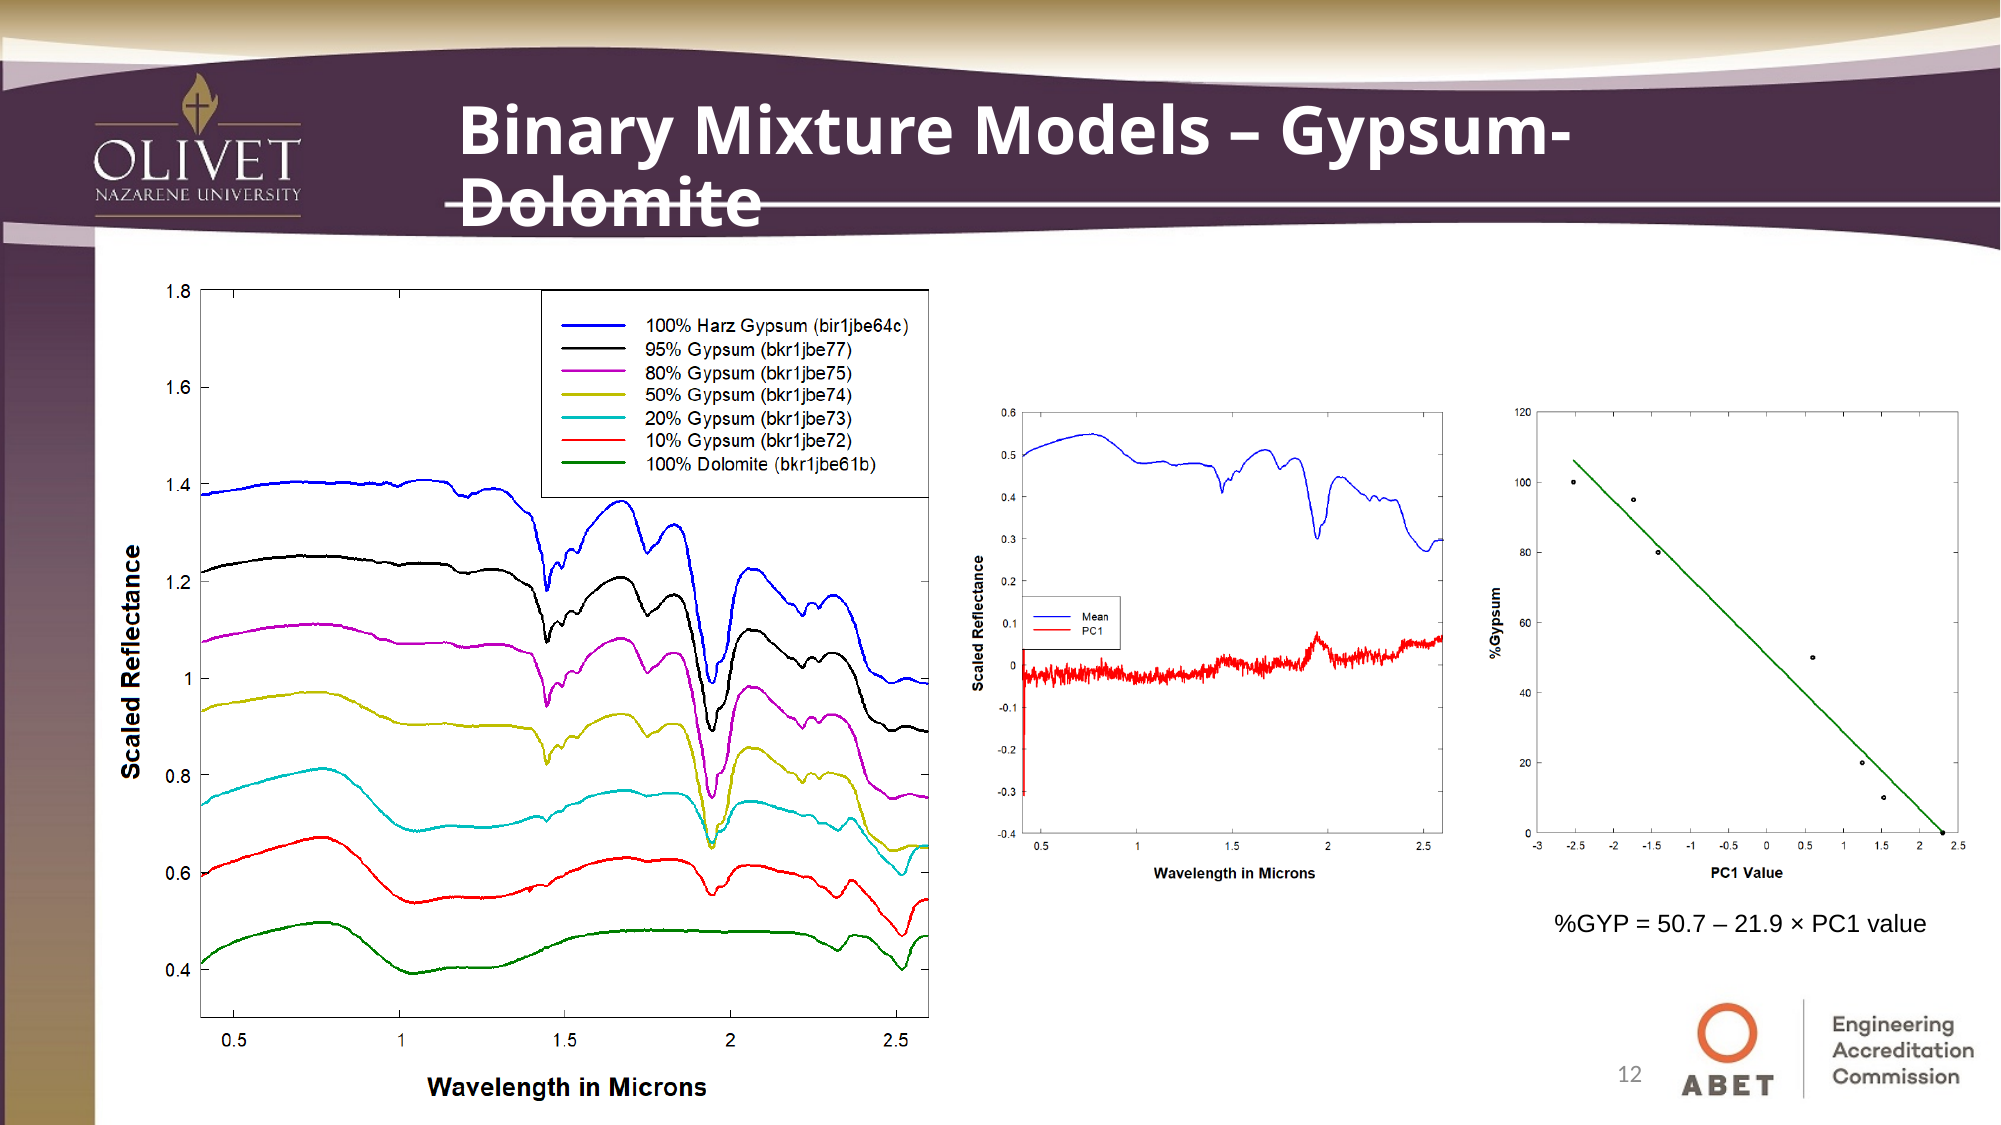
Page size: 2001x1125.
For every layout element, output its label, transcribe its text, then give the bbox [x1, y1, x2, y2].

title Binary Mixture Models – Gypsum-Dolomite [442, 59, 1863, 278]
picture [0, 0, 2001, 1125]
text_box %GYP = 50.7 – 21.9 × PC1 value [1539, 900, 1962, 945]
slide_number 12 [1412, 1042, 1658, 1103]
